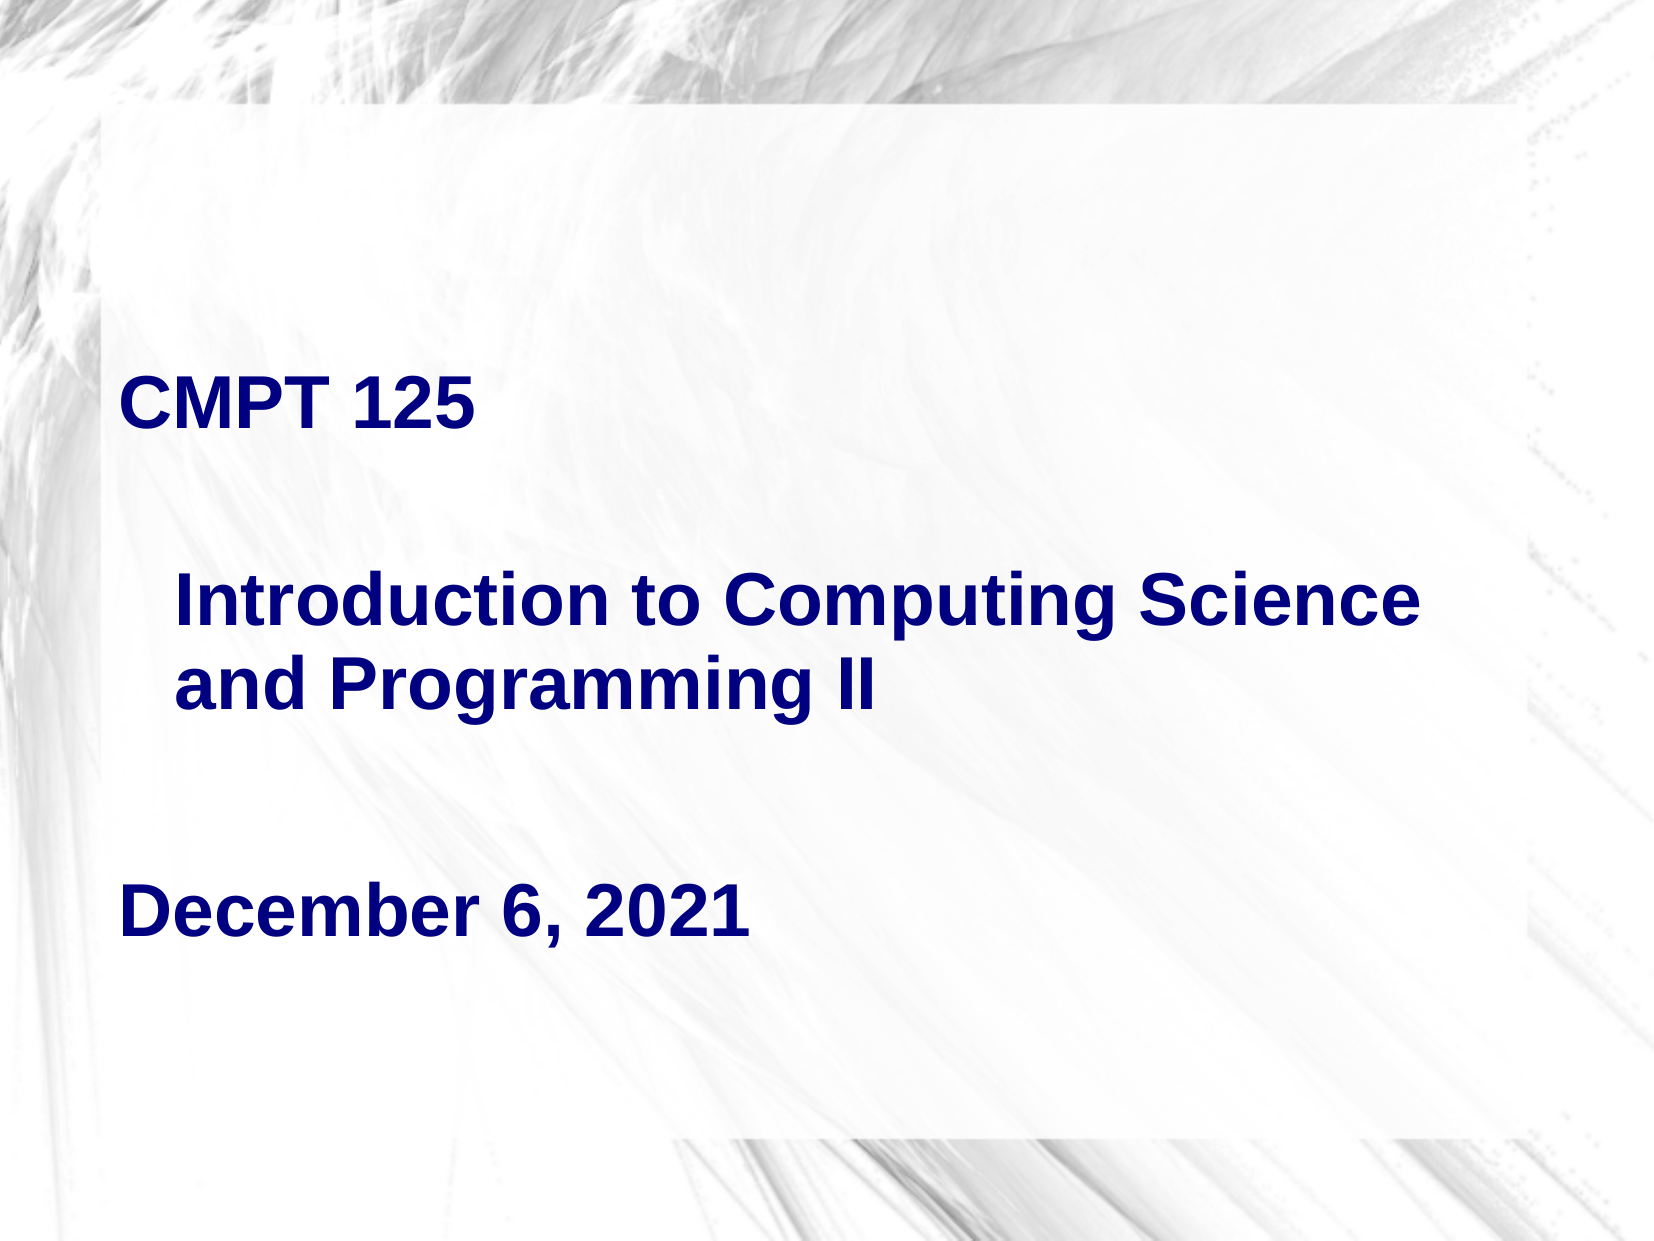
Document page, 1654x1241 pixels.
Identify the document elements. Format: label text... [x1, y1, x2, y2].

picture [0, 0, 1654, 1241]
list CMPT 125 Introduction to Computing Science and Programming II December 6, 2021 [118, 236, 1571, 1171]
